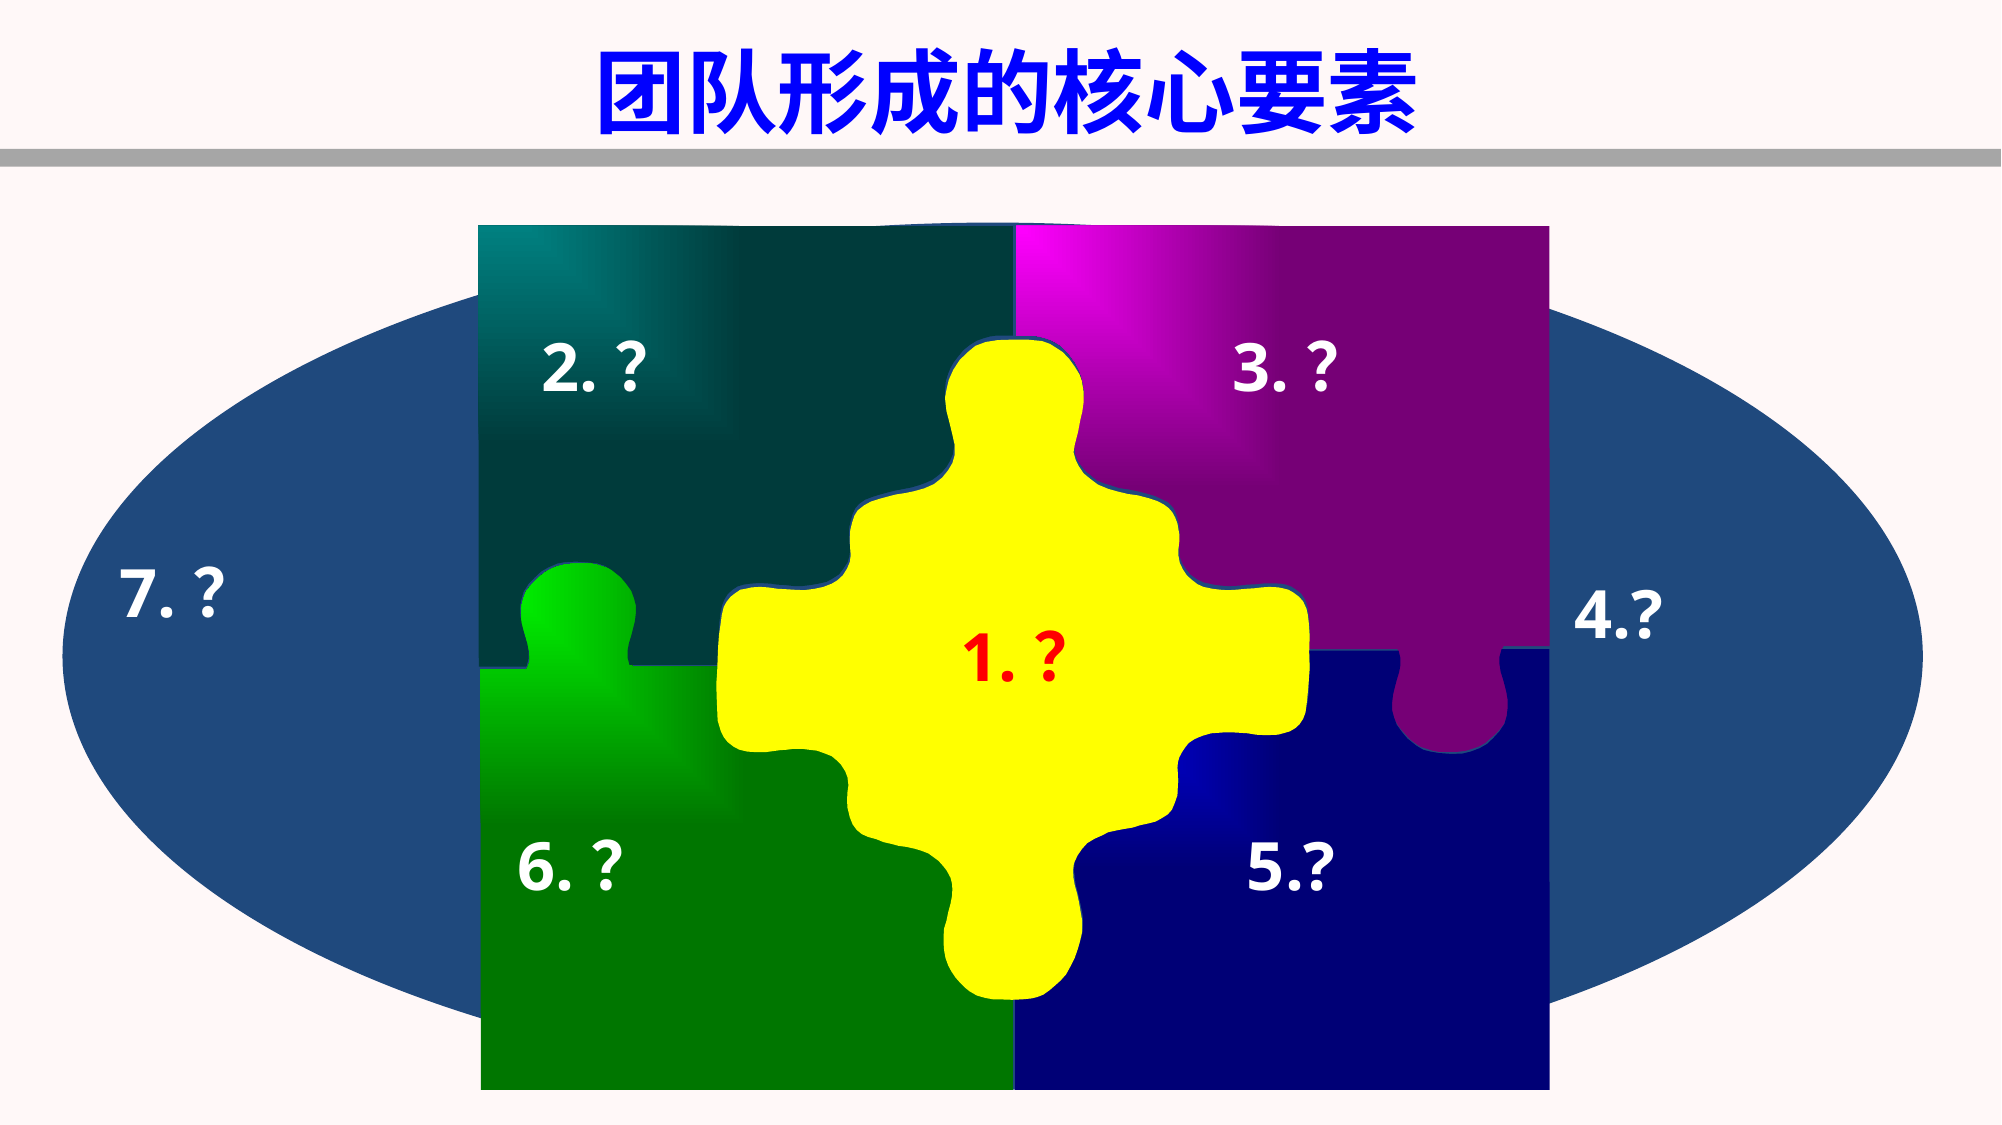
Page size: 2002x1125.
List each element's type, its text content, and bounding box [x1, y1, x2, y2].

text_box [62, 222, 1924, 1090]
text_box 团队形成的核心要素 [156, 0, 1858, 153]
